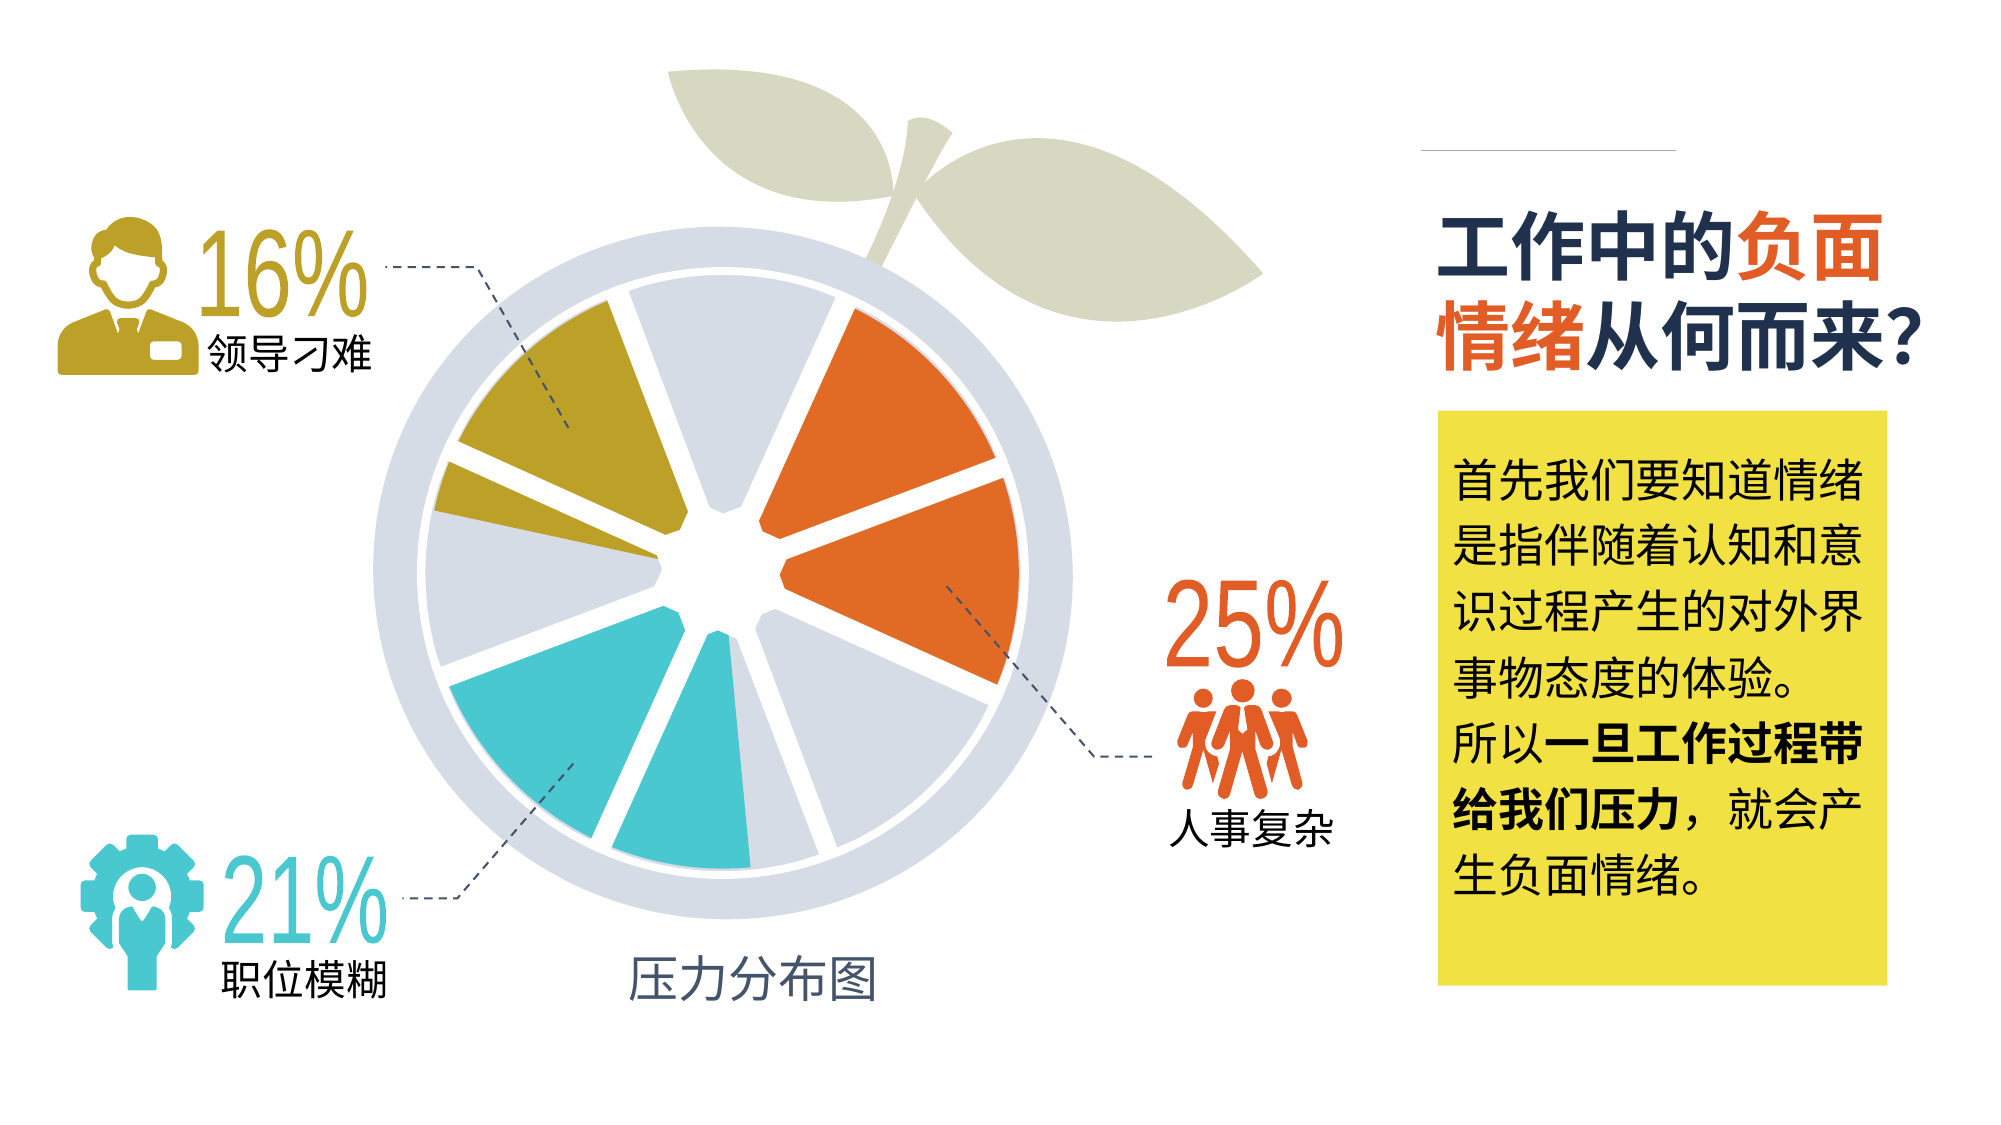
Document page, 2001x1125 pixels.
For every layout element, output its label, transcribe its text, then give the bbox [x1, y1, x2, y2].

text_box 工作中的负面情绪从何而来？ [1420, 192, 1967, 387]
text_box 首先我们要知道情绪是指伴随着认知和意识过程产生的对外界事物态度的体验。 所以一旦工作过程带给我们压力，就会产生负面情绪。 [1438, 410, 1888, 986]
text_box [57, 0, 1368, 1013]
